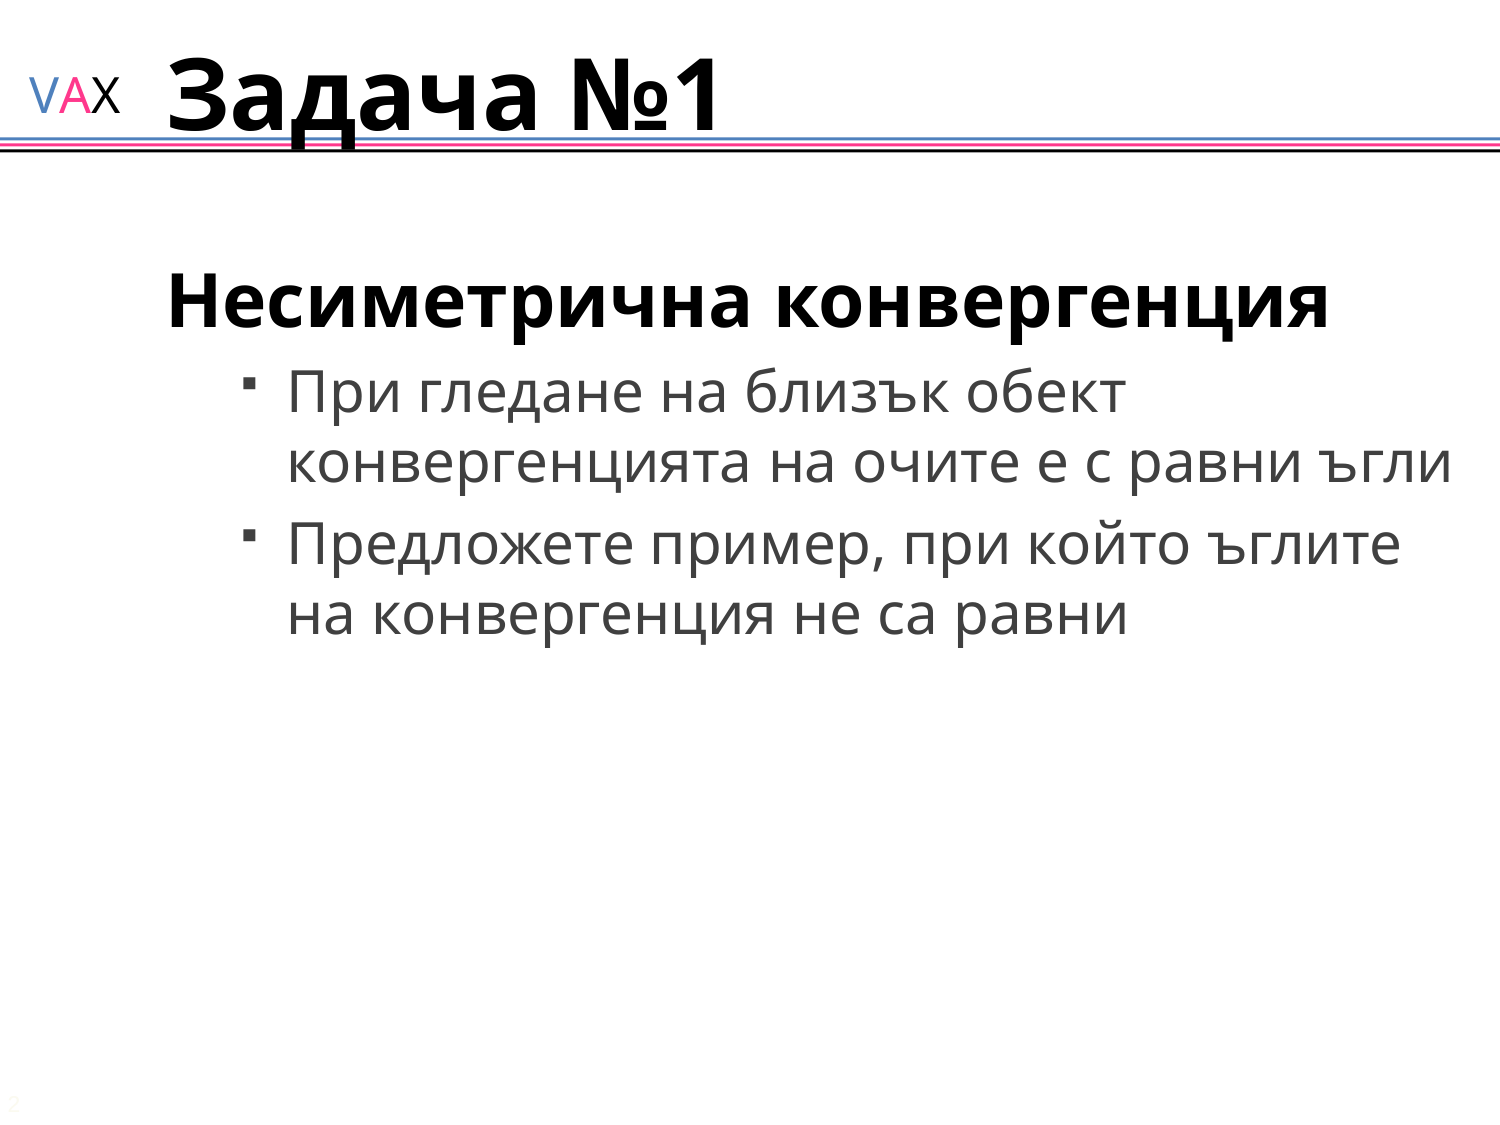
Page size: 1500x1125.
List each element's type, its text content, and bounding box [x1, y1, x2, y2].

list Несиметрична конвергенция При гледане на близък обект конвергенцията на очите е с равни ъгли Предложете пример, при който ъглите на конвергенция не са равни [150, 200, 1488, 1113]
title Задача №1 [0, 37, 1500, 144]
